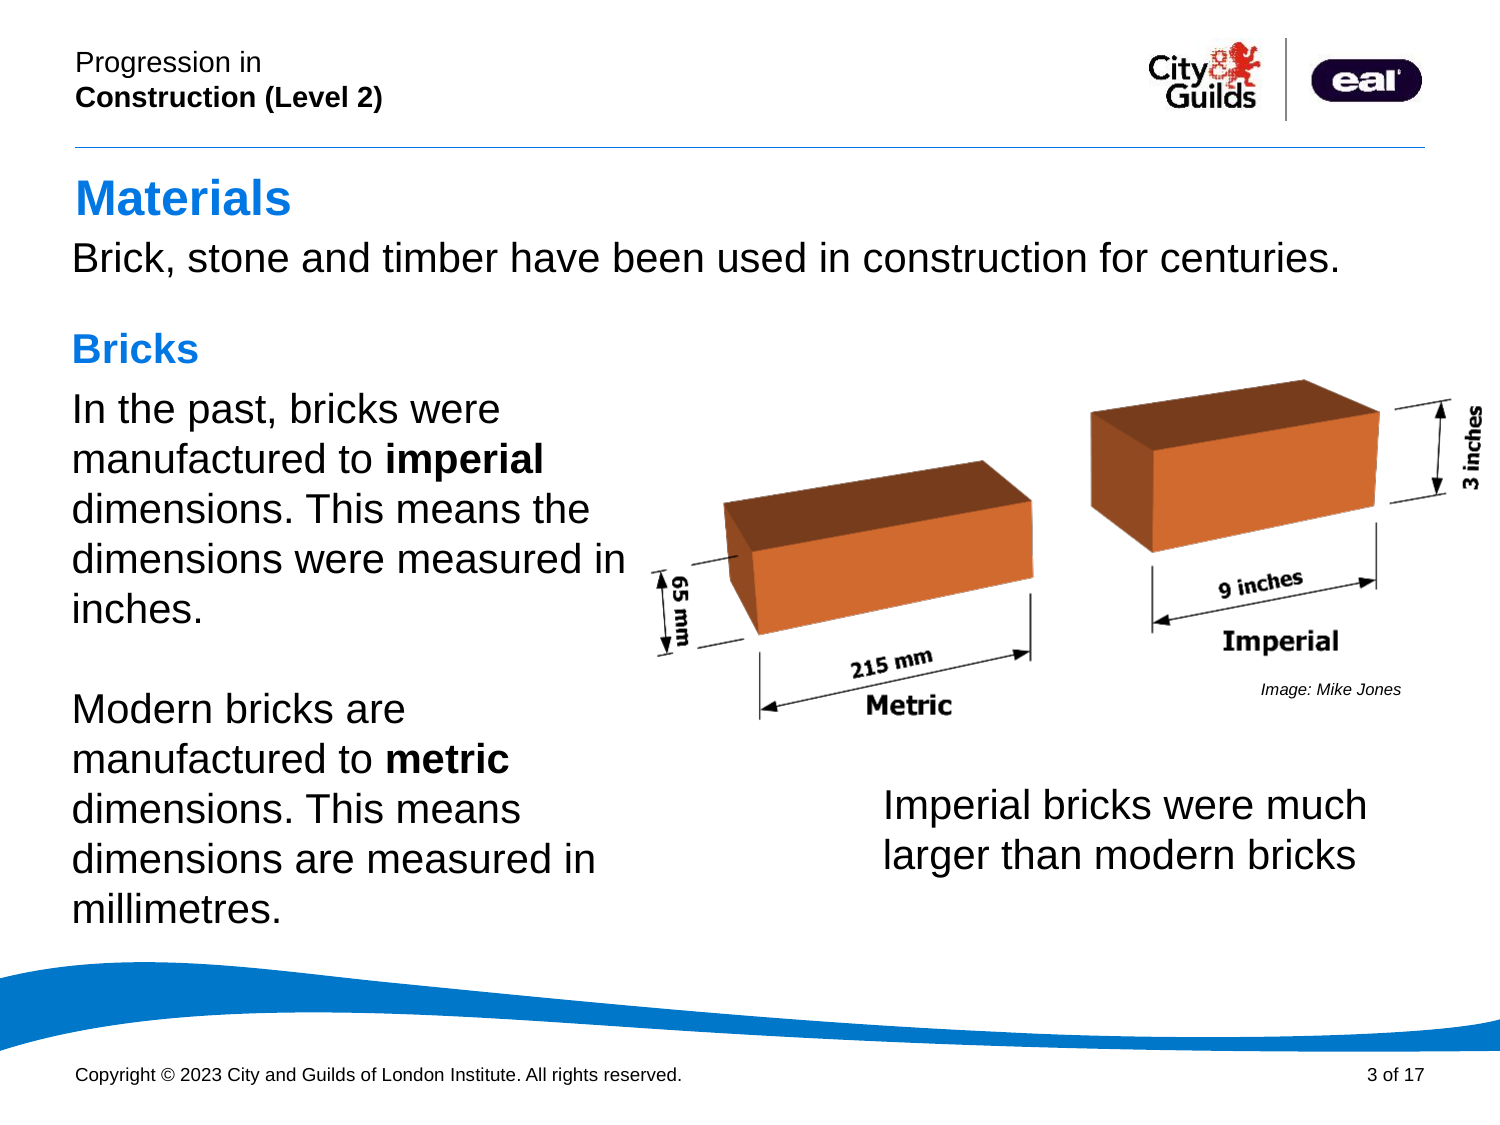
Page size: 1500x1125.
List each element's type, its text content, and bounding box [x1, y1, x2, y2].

text_box Brick, stone and timber have been used in construction for centuries. [56, 223, 378, 289]
text_box In the past, bricks were manufactured to imperial dimensions. This means the dimensions were measured in inches. Modern bricks are manufactured to metric dimensions. This means dimensions are measured in millimetres. [56, 374, 378, 940]
title Materials [74, 165, 378, 223]
picture [383, 30, 1500, 1051]
text_box Bricks [56, 314, 378, 374]
